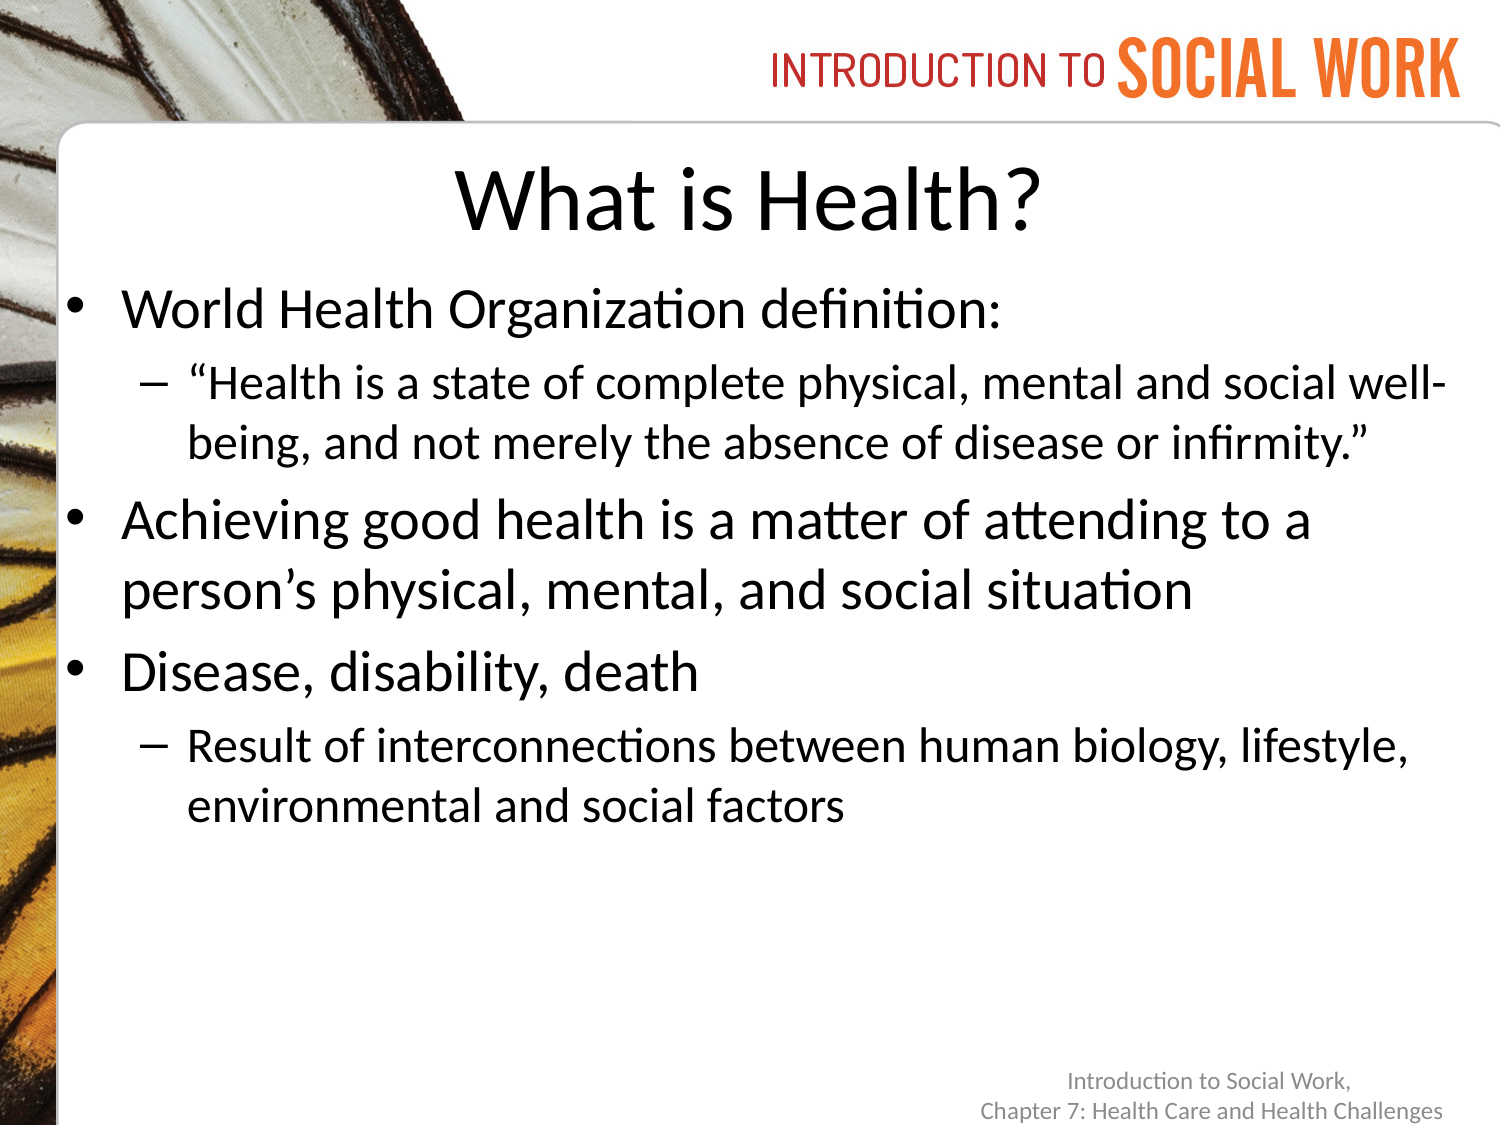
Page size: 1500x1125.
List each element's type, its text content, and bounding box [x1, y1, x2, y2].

list World Health Organization definition: “Health is a state of complete physical, mental and social well-being, and not merely the absence of disease or infirmity.” Achieving good health is a matter of attending to a person’s physical, mental, and social situation Disease, disability, death Result of interconnections between human biology, lifestyle, environmental and social factors [50, 262, 1500, 1050]
picture [0, 0, 1500, 1125]
footer Introduction to Social Work, Chapter 7: Health Care and Health Challenges [950, 1065, 1475, 1125]
title What is Health? [75, 99, 1425, 262]
